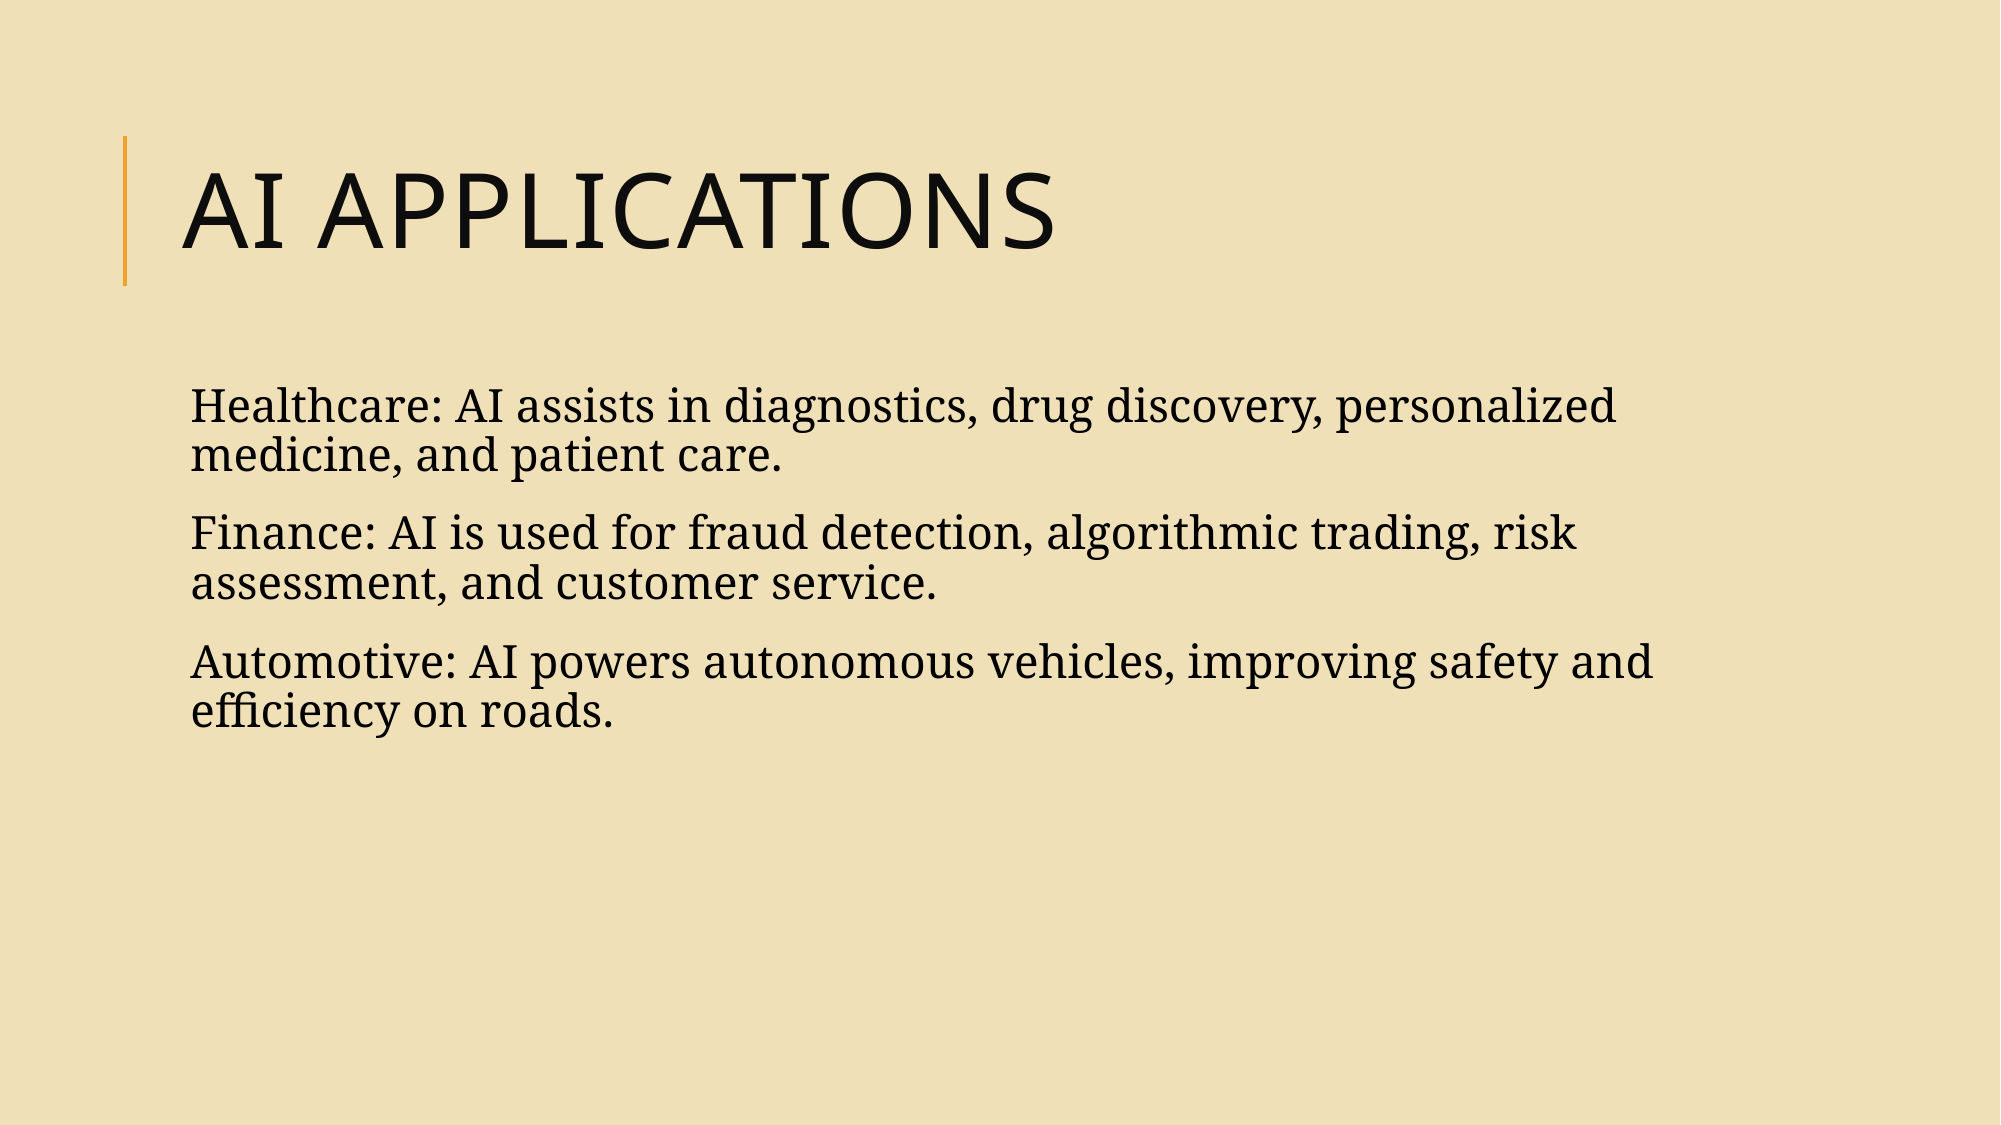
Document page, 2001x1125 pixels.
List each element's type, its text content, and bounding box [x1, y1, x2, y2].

list Healthcare: AI assists in diagnostics, drug discovery, personalized medicine, and patient care. Finance: AI is used for fraud detection, algorithmic trading, risk assessment, and customer service. Automotive: AI powers autonomous vehicles, improving safety and efficiency on roads. [168, 375, 1763, 1035]
title AI Applications [168, 96, 1763, 342]
